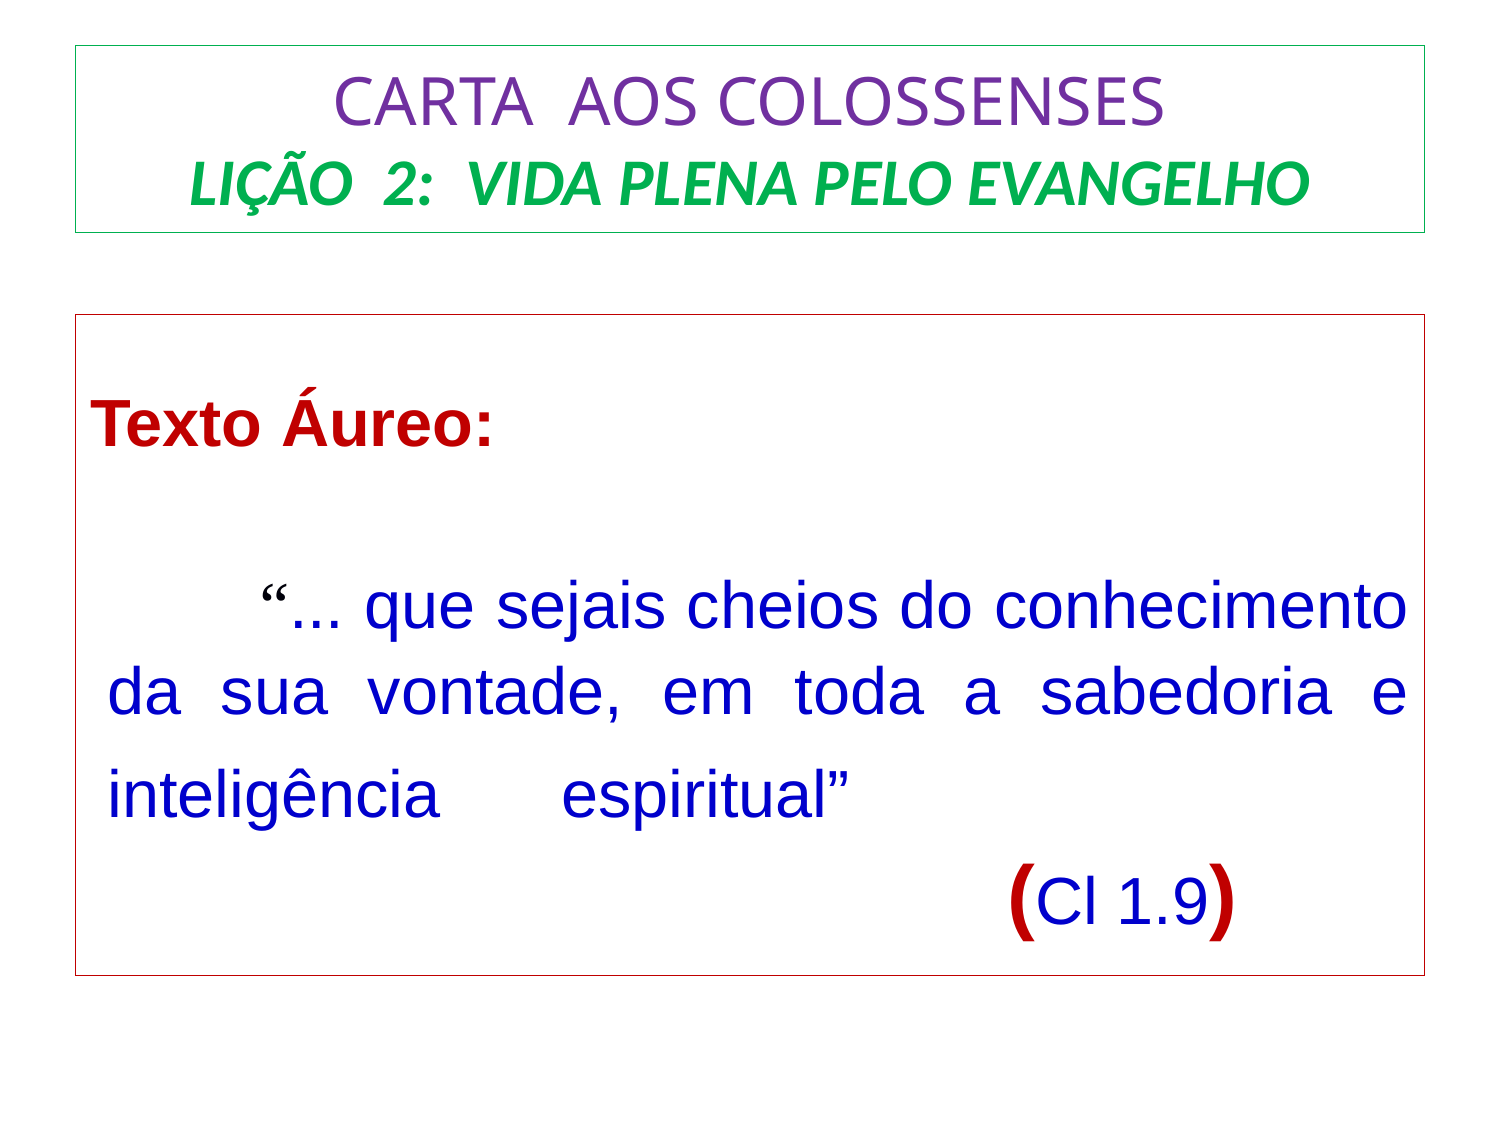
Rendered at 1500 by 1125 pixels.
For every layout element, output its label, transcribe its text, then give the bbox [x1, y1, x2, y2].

title CARTA AOS COLOSSENSES LIÇÃO 2: VIDA PLENA PELO EVANGELHO [75, 45, 1425, 233]
list Texto Áureo: “... que sejais cheios do conhecimento da sua vontade, em toda a sabedoria e inteligência espiritual” (Cl 1.9) [75, 314, 1425, 976]
